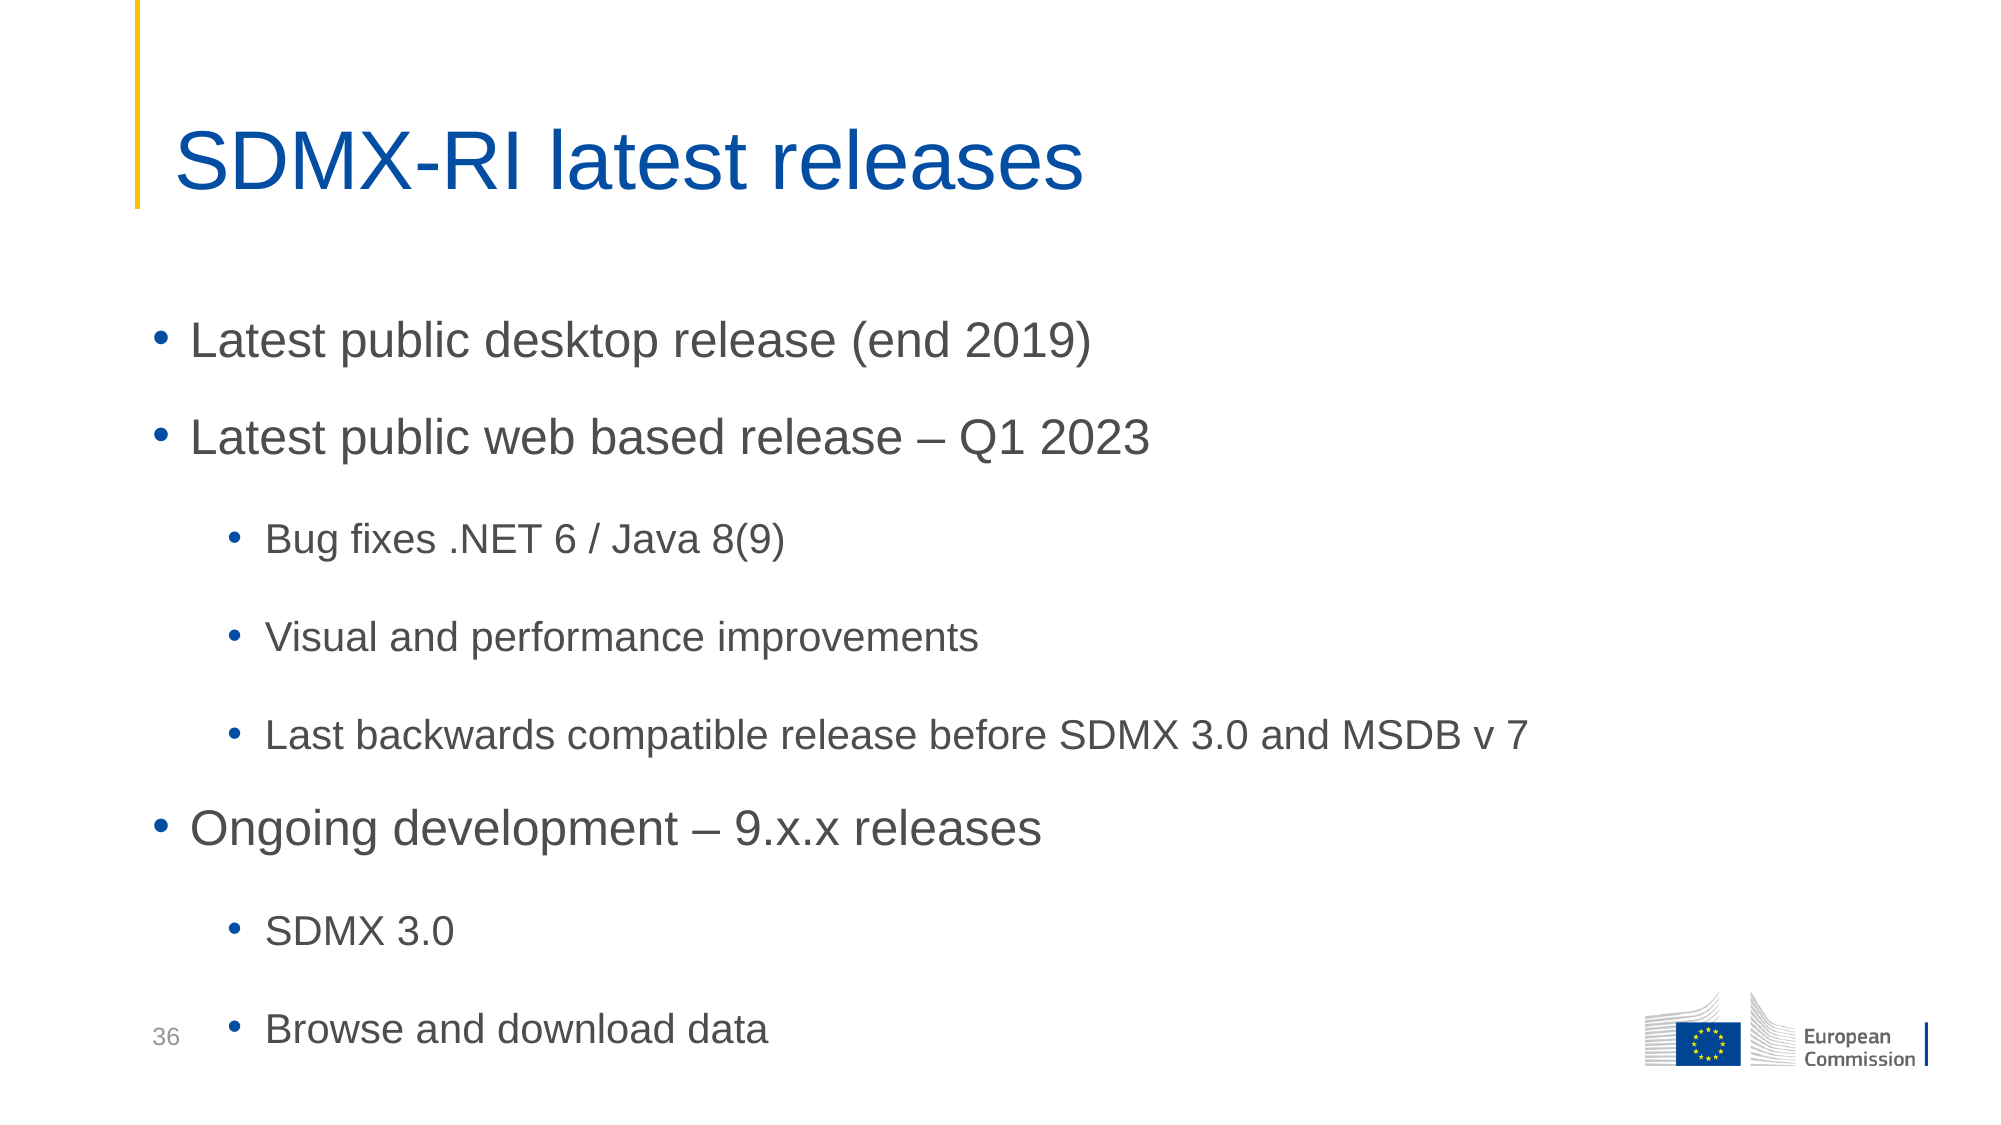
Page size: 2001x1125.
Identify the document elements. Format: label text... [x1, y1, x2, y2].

picture [1645, 991, 1928, 1066]
title SDMX-RI latest releases [159, 79, 1885, 208]
slide_number 36 [137, 1005, 588, 1066]
list Latest public desktop release (end 2019) Latest public web based release – Q1 2023 Bug fixes .NET 6 / Java 8(9) Visual and performance improvements Last backwards compatible release before SDMX 3.0 and MSDB v 7 Ongoing development – 9.x.x releases SDMX 3.0 Browse and download data [137, 299, 1927, 937]
